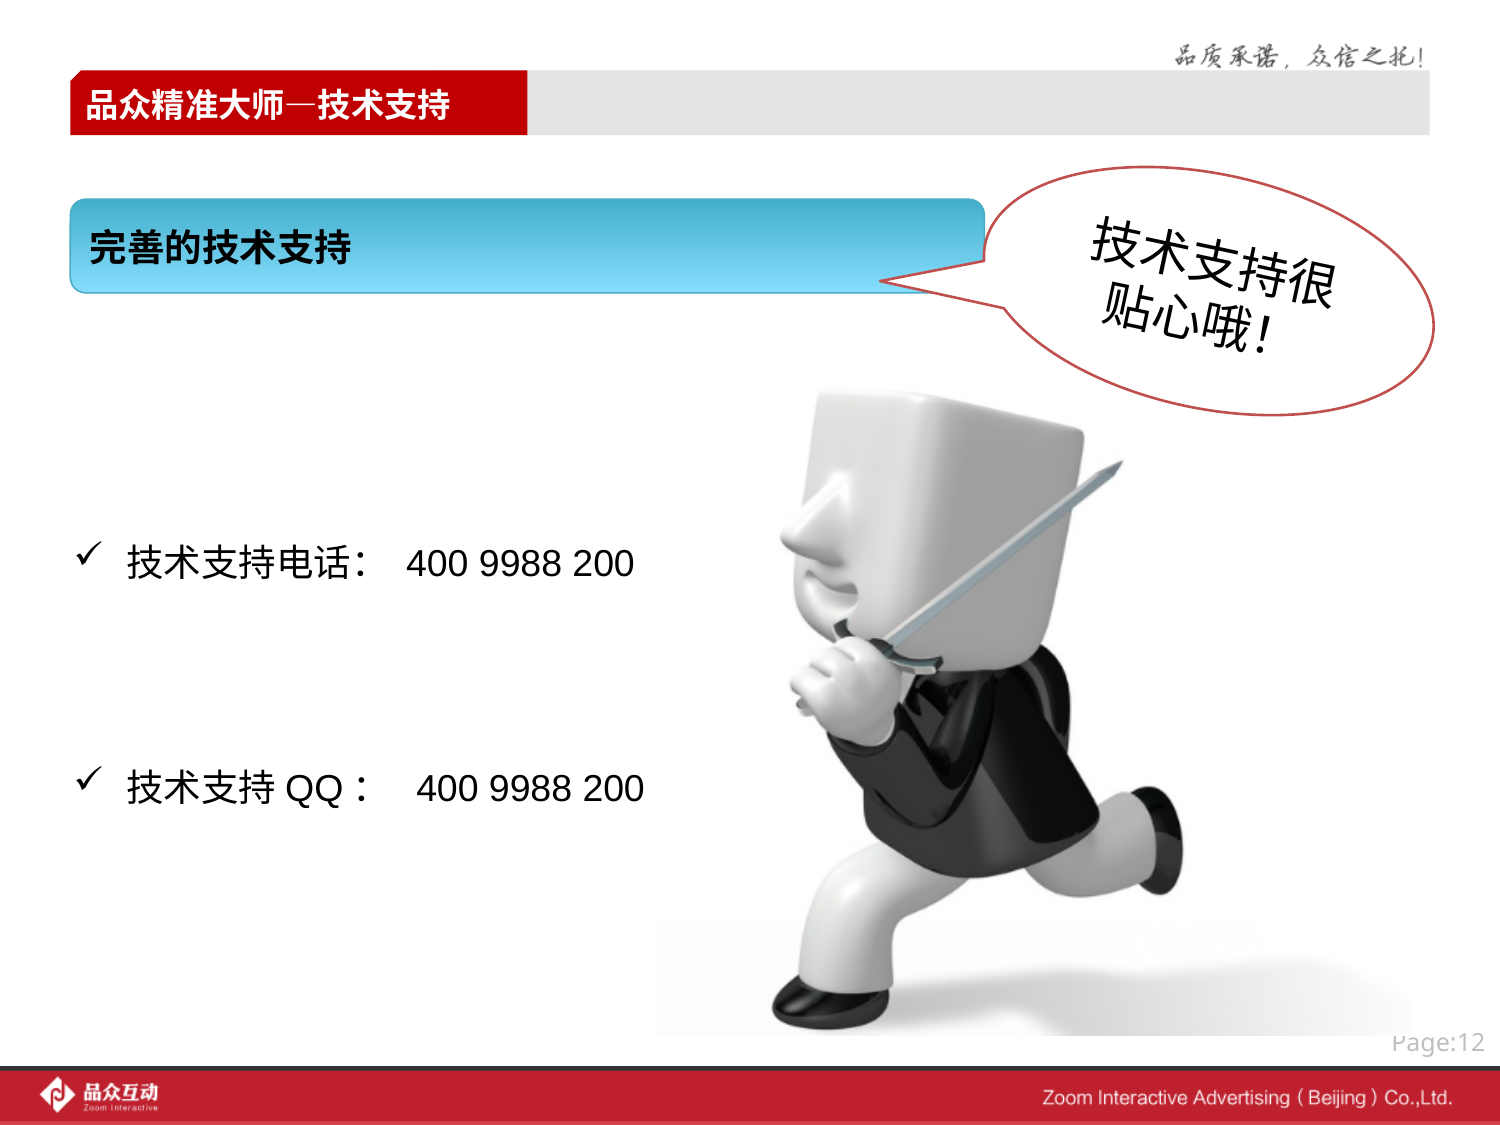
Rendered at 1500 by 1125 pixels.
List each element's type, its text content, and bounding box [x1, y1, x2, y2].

picture [1171, 38, 1430, 71]
title 品众精准大师—技术支持 [70, 56, 821, 153]
text_box 完善的技术支持 [69, 198, 986, 294]
picture [0, 1066, 58, 1125]
text_box 技术支持电话： 400 9988 200 技术支持QQ： 400 9988 200 [58, 351, 715, 1125]
picture [715, 1066, 1500, 1125]
text_box 技术支持很贴心哦！ [878, 165, 1435, 372]
picture [655, 374, 1437, 1037]
